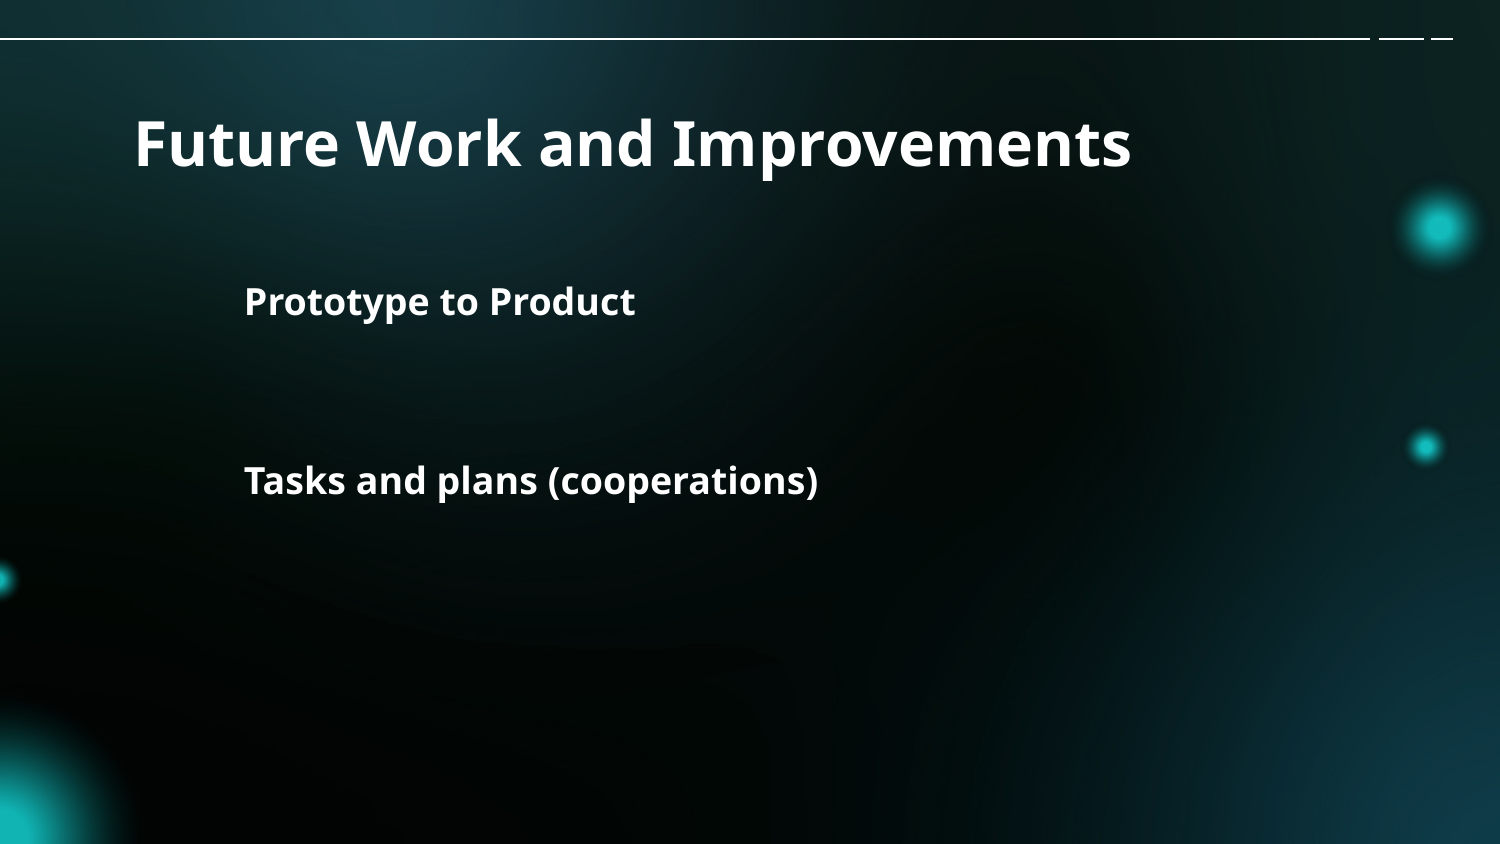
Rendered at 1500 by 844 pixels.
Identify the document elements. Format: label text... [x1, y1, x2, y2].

title Future Work and Improvements [118, 88, 1382, 183]
subtitle Prototype to Product [228, 238, 913, 362]
subtitle Tasks and plans (cooperations) [228, 417, 913, 541]
picture [0, 0, 1500, 844]
